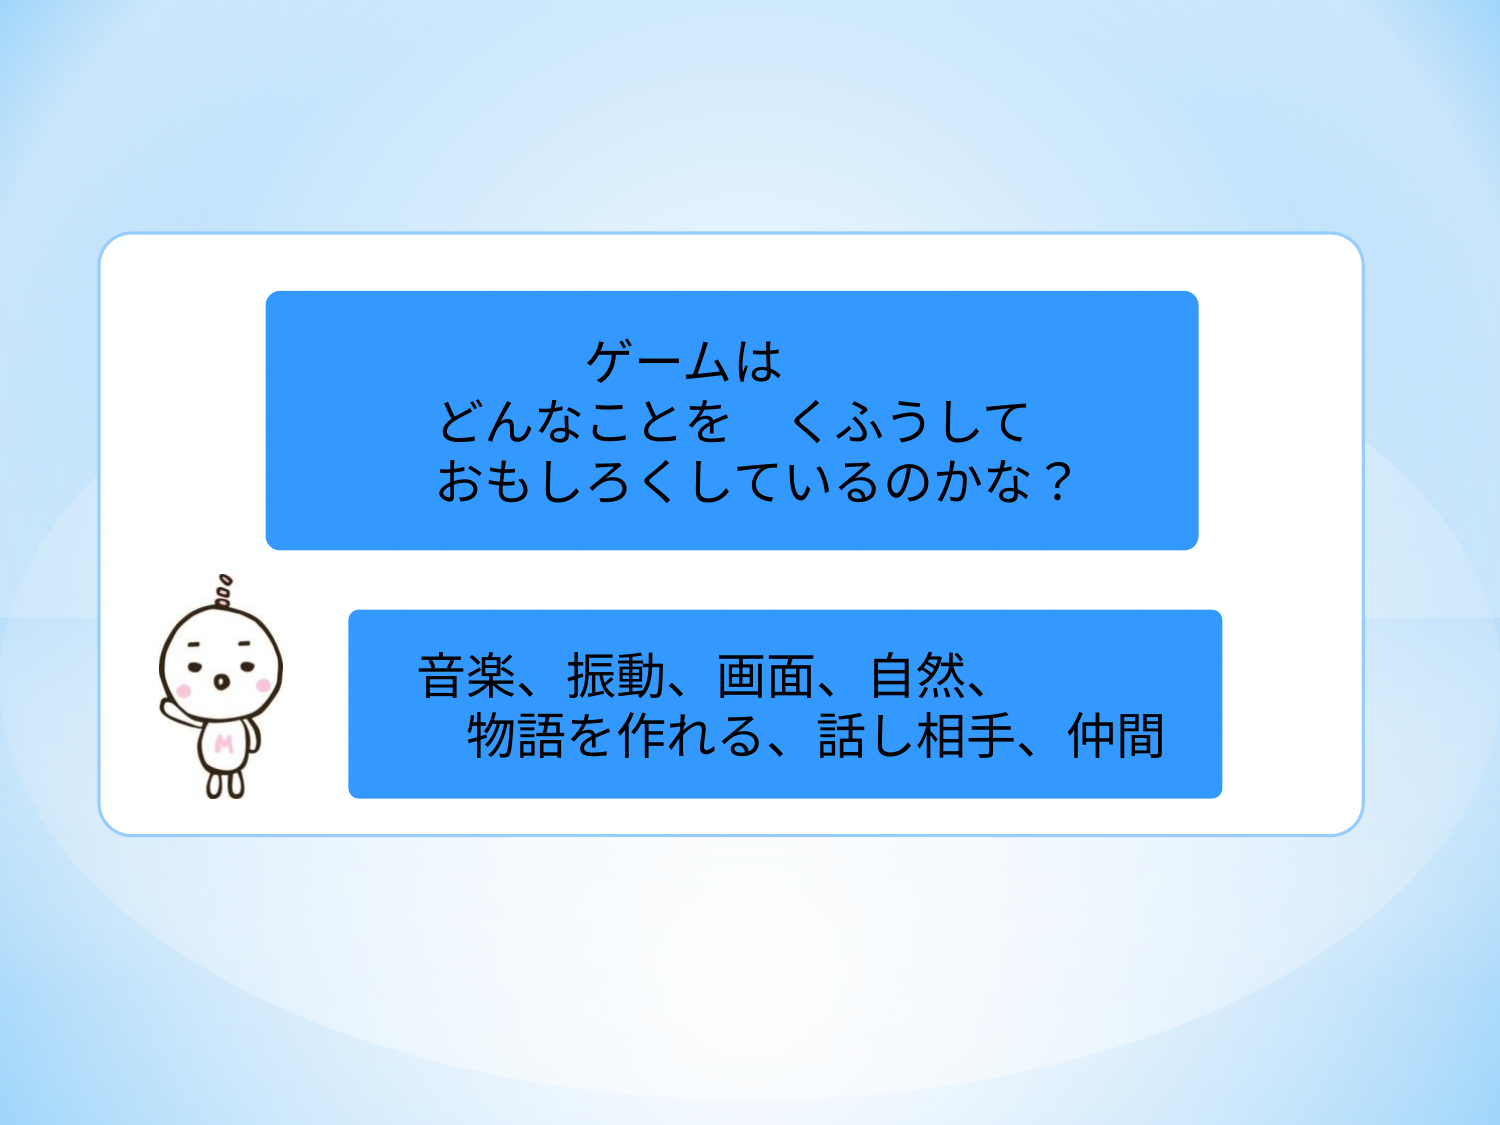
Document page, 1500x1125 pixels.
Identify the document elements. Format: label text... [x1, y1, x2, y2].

text_box [98, 233, 1364, 836]
text_box 音楽、振動、画面、自然、 物語を作れる、話し相手、仲間 [348, 609, 1223, 799]
text_box ゲームは どんなことを くふうして おもしろくしているのかな？ [265, 290, 1199, 551]
picture [159, 574, 283, 799]
